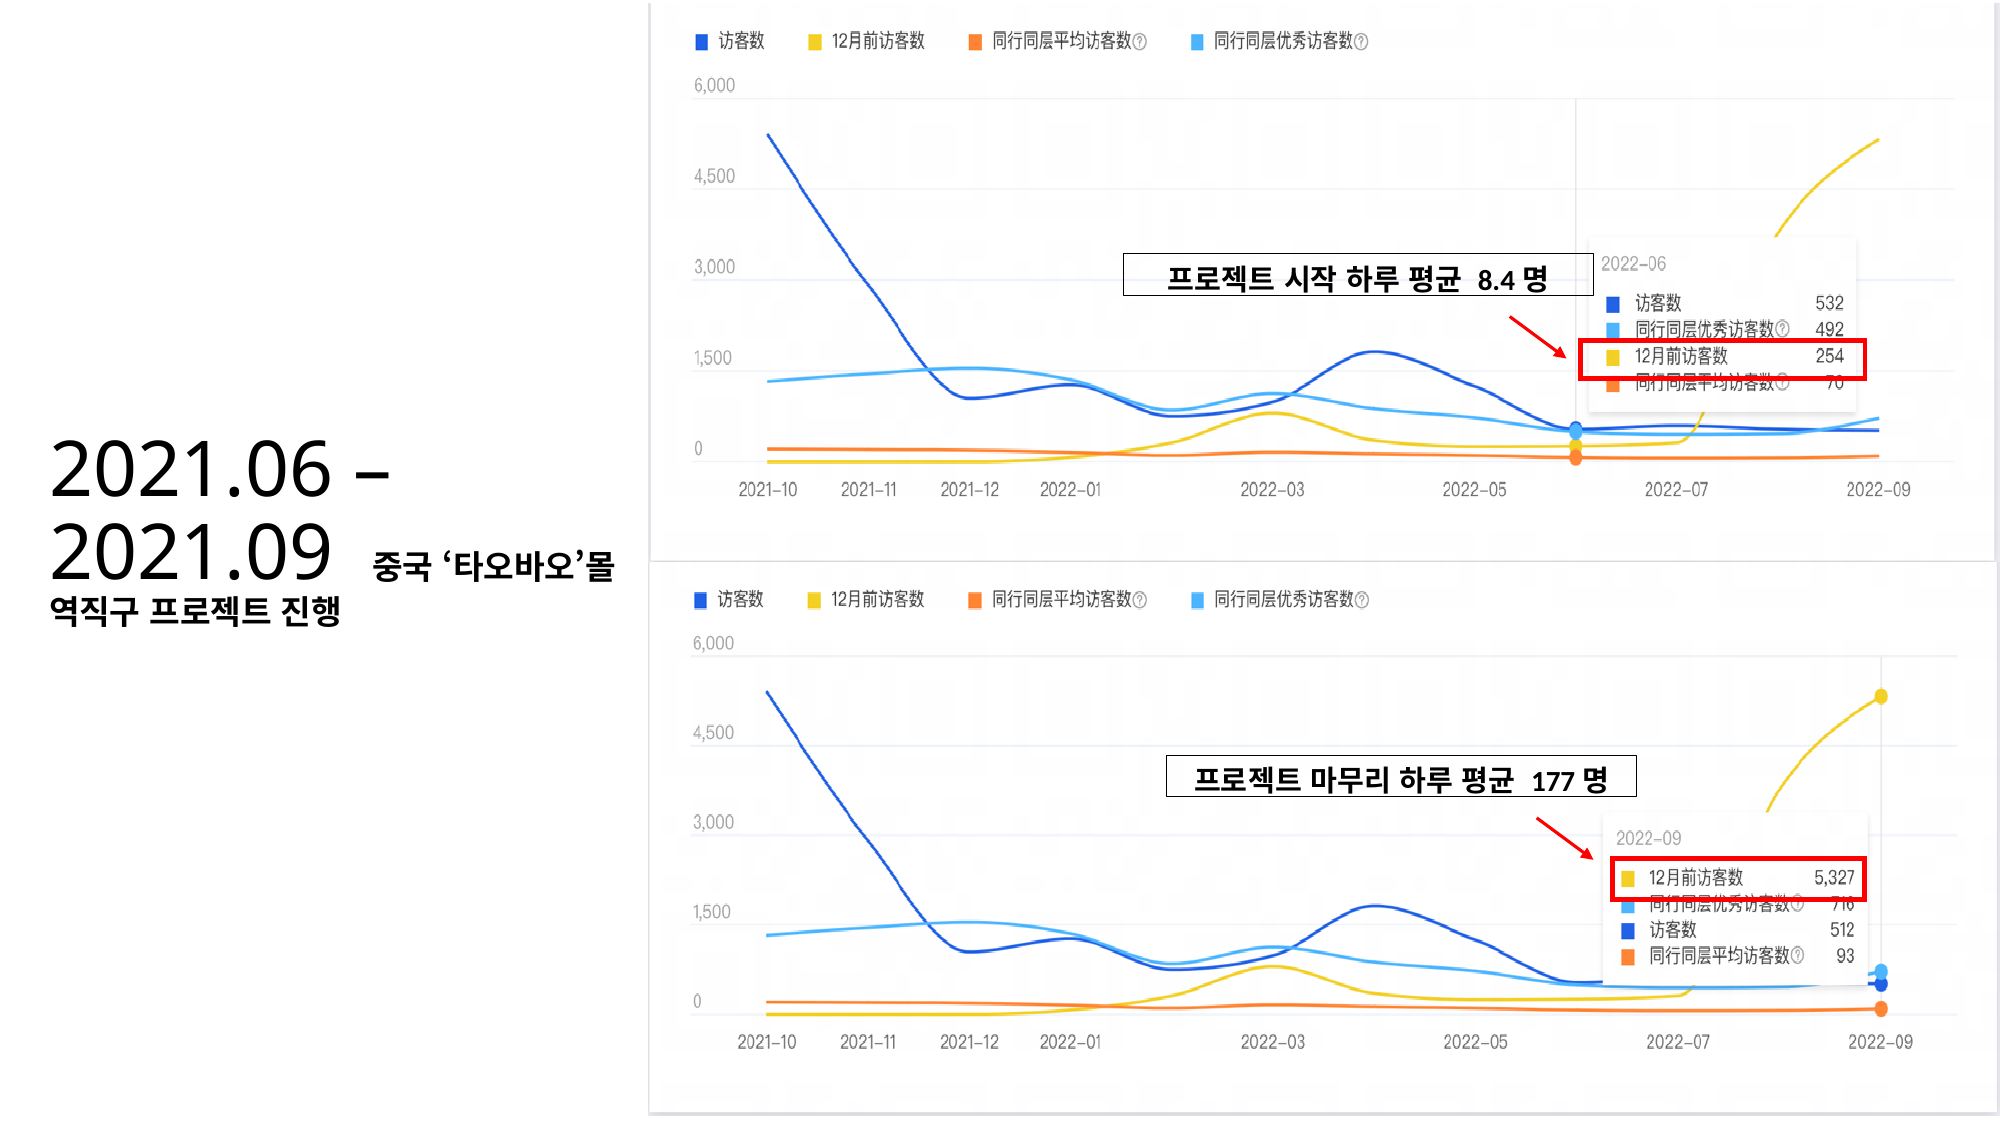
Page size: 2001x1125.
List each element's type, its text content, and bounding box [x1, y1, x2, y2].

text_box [1509, 316, 1567, 359]
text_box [1536, 817, 1594, 860]
picture [648, 3, 2000, 1116]
title 2021.06 – 2021.09 중국 ‘타오바오’몰 역직구 프로젝트 진행 [34, 206, 648, 732]
